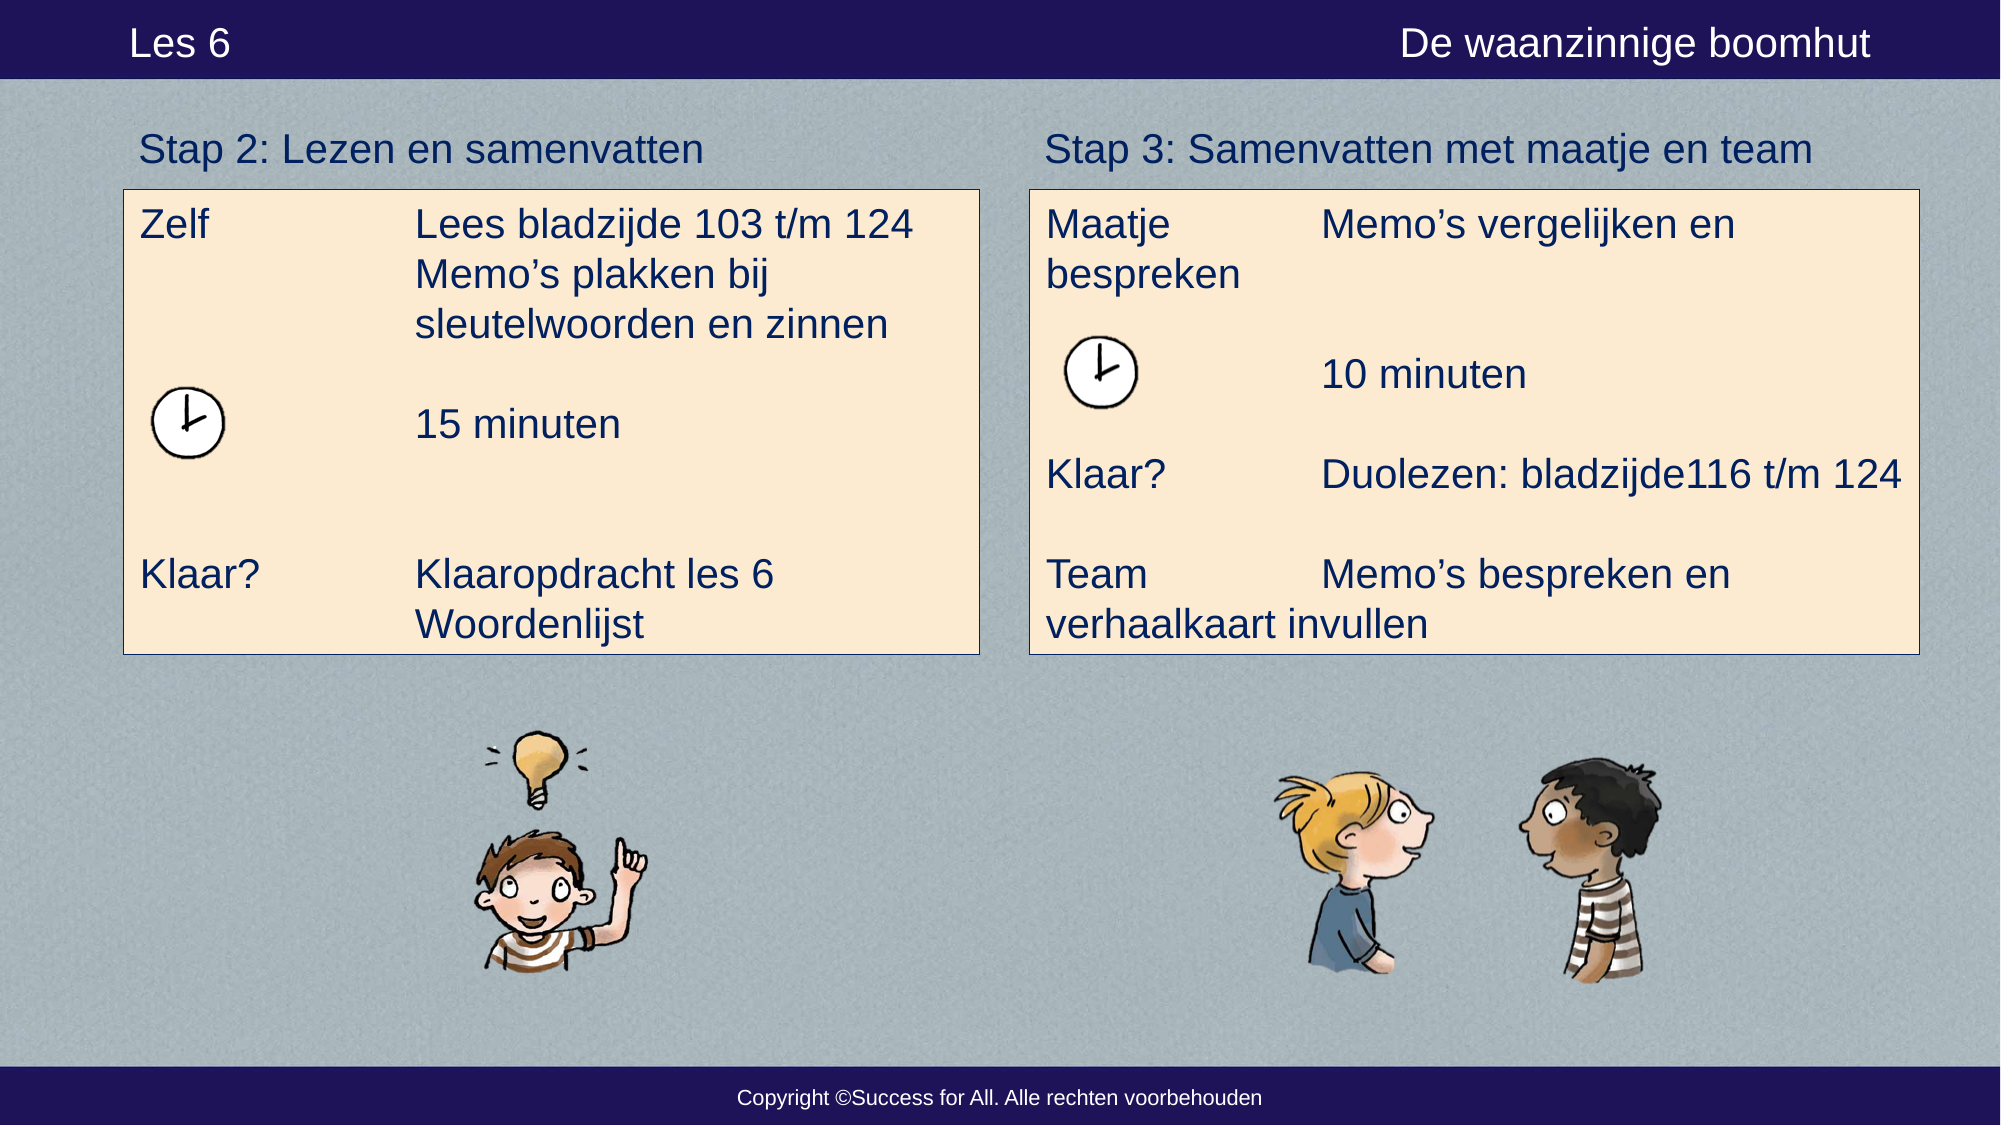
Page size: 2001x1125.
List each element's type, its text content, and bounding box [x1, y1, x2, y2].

text_box De waanzinnige boomhut [999, 8, 1886, 73]
text_box Stap 2: Lezen en samenvatten [123, 114, 916, 180]
text_box Zelf Lees bladzijde 103 t/m 124 Memo’s plakken bij sleutelwoorden en zinnen 15 minuten Klaar? Klaaropdracht les 6 Woordenlijst [123, 189, 980, 655]
text_box Maatje Memo’s vergelijken en bespreken 10 minuten Klaar? Duolezen: bladzijde116 t/m 124 Team Memo’s bespreken en verhaalkaart invullen [1029, 189, 1920, 655]
text_box Copyright ©Success for All. Alle rechten voorbehouden [0, 1076, 2000, 1125]
text_box Stap 3: Samenvatten met maatje en team [1029, 114, 1886, 180]
text_box Les 6 [114, 8, 354, 73]
picture [0, 0, 2001, 1125]
